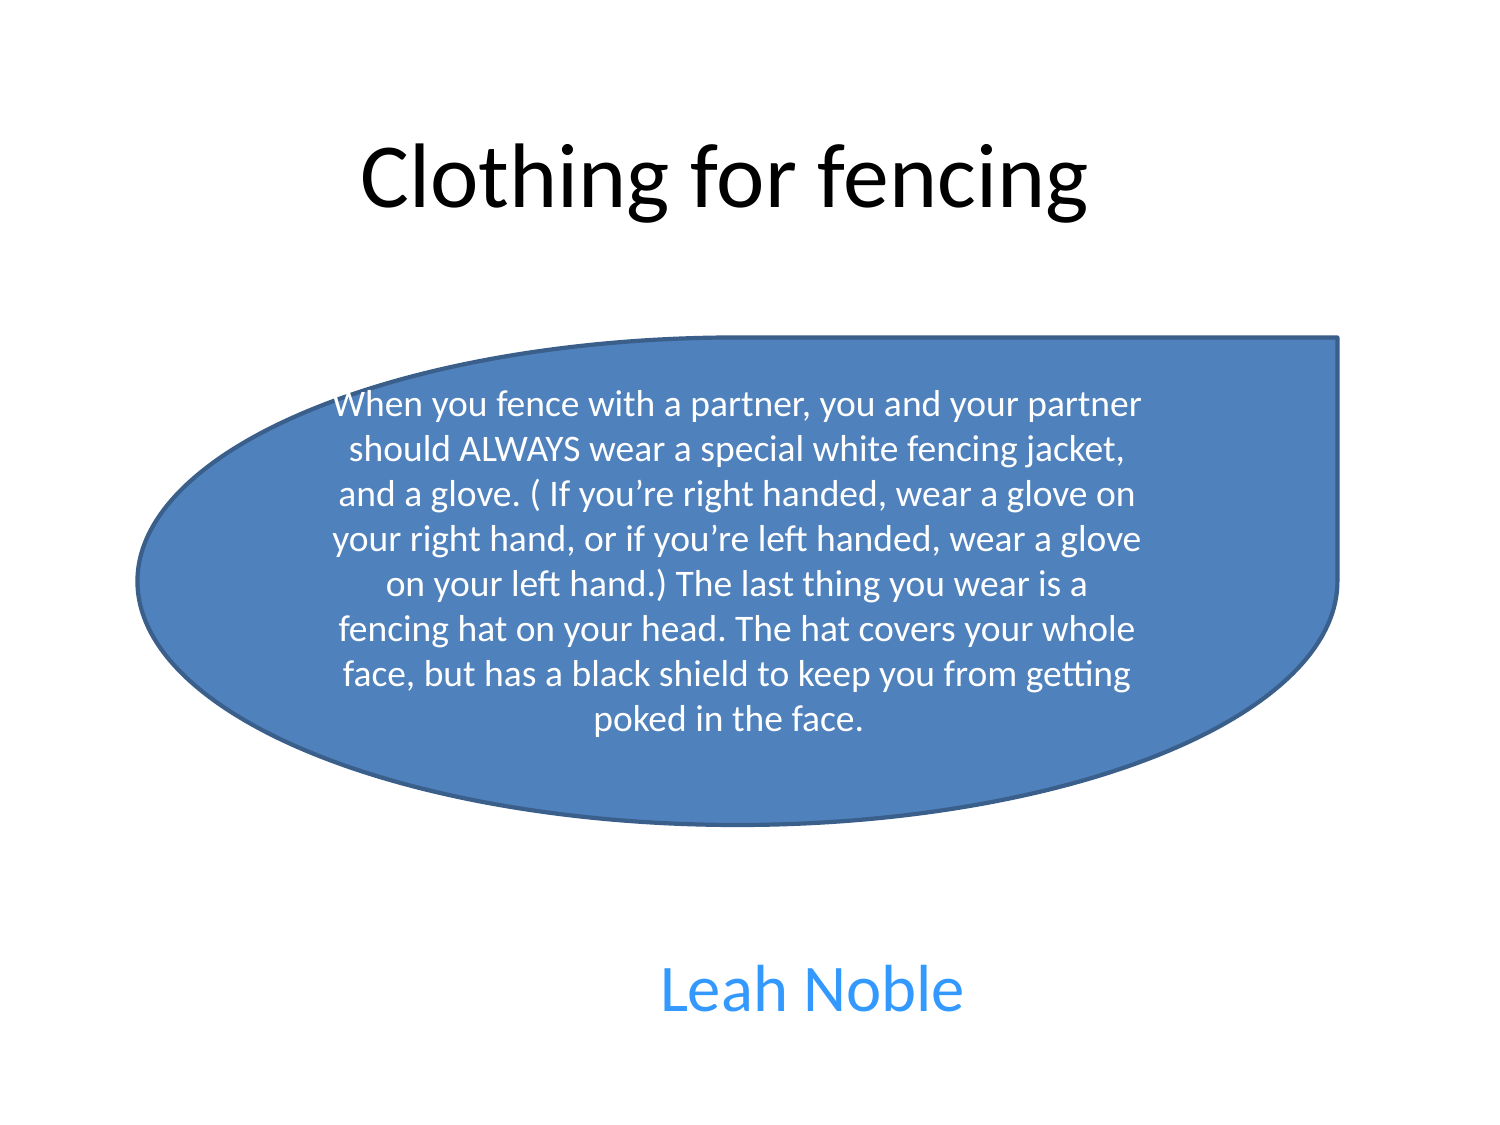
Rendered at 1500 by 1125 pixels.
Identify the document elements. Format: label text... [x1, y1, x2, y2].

text_box When you fence with a partner, you and your partner should ALWAYS wear a special white fencing jacket, and a glove. ( If you’re right handed, wear a glove on your right hand, or if you’re left handed, wear a glove on your left hand.) The last thing you wear is a fencing hat on your head. The hat covers your whole face, but has a black shield to keep you from getting poked in the face. [135, 335, 1340, 828]
title Clothing for fencing [87, 50, 1363, 292]
subtitle Leah Noble [287, 937, 1338, 1125]
